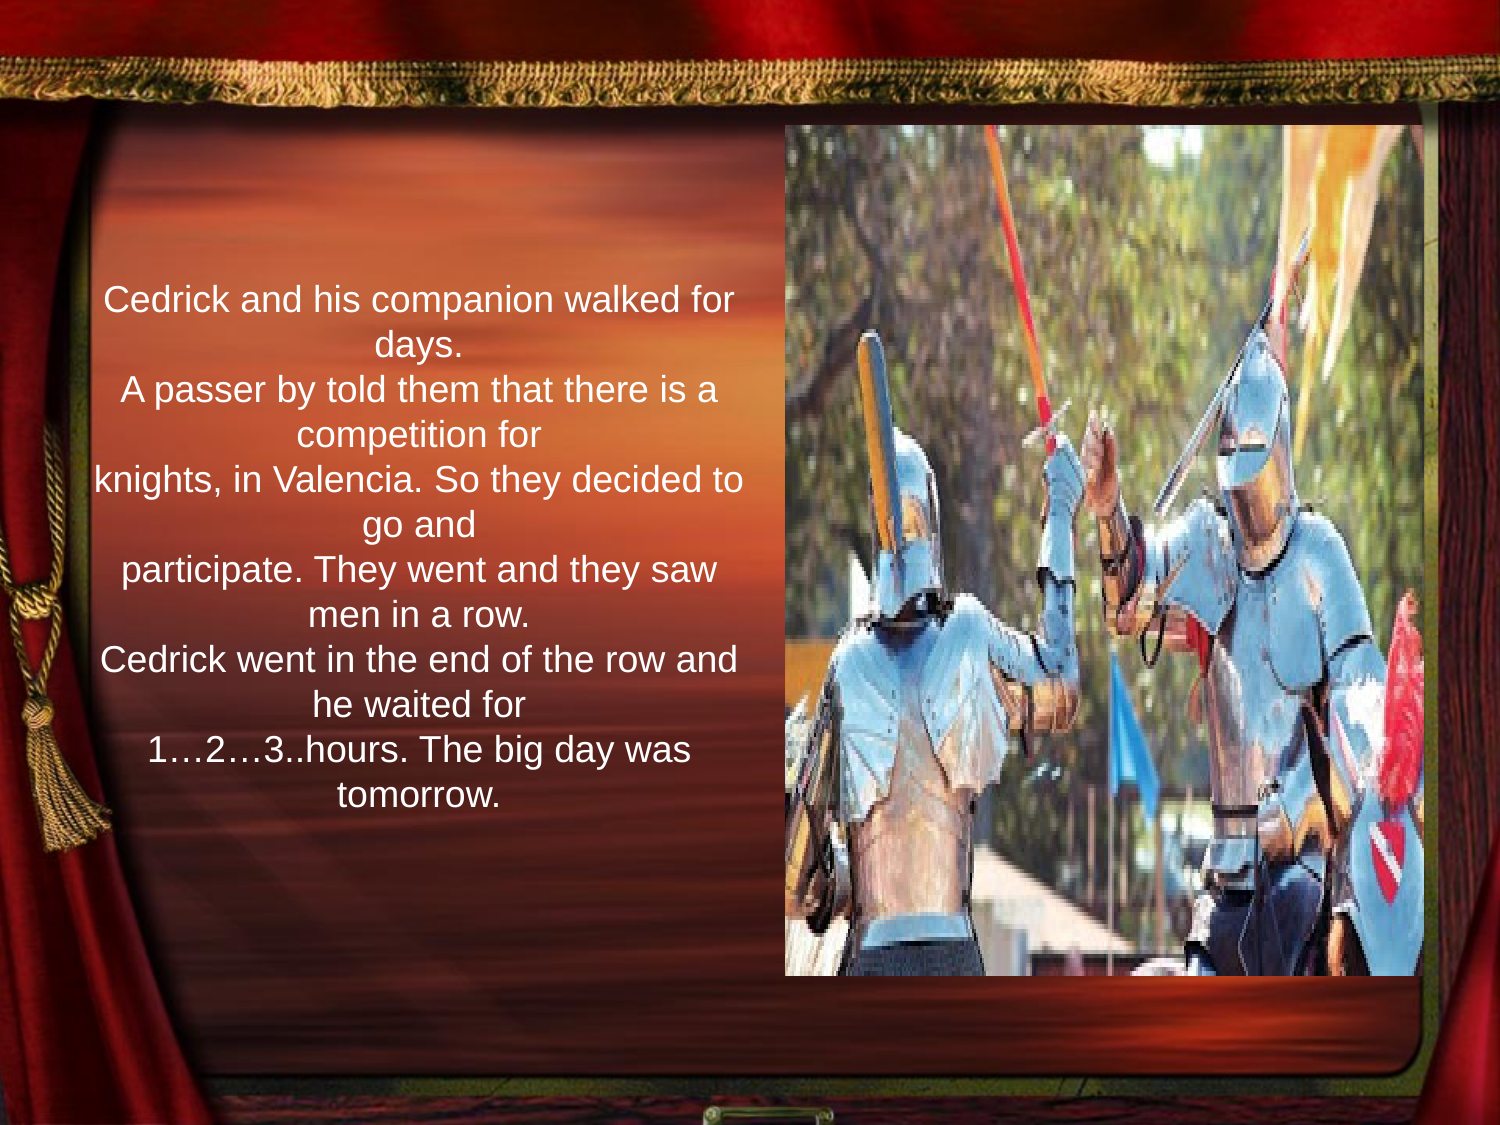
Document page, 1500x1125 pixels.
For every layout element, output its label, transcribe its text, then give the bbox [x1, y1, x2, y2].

picture [0, 0, 1500, 1125]
title Cedrick and his companion walked for days. A passer by told them that there is a competition for knights, in Valencia. So they decided to go and participate. They went and they saw men in a row. Cedrick went in the end of the row and he waited for 1…2…3..hours. The big day was tomorrow. [64, 113, 774, 977]
